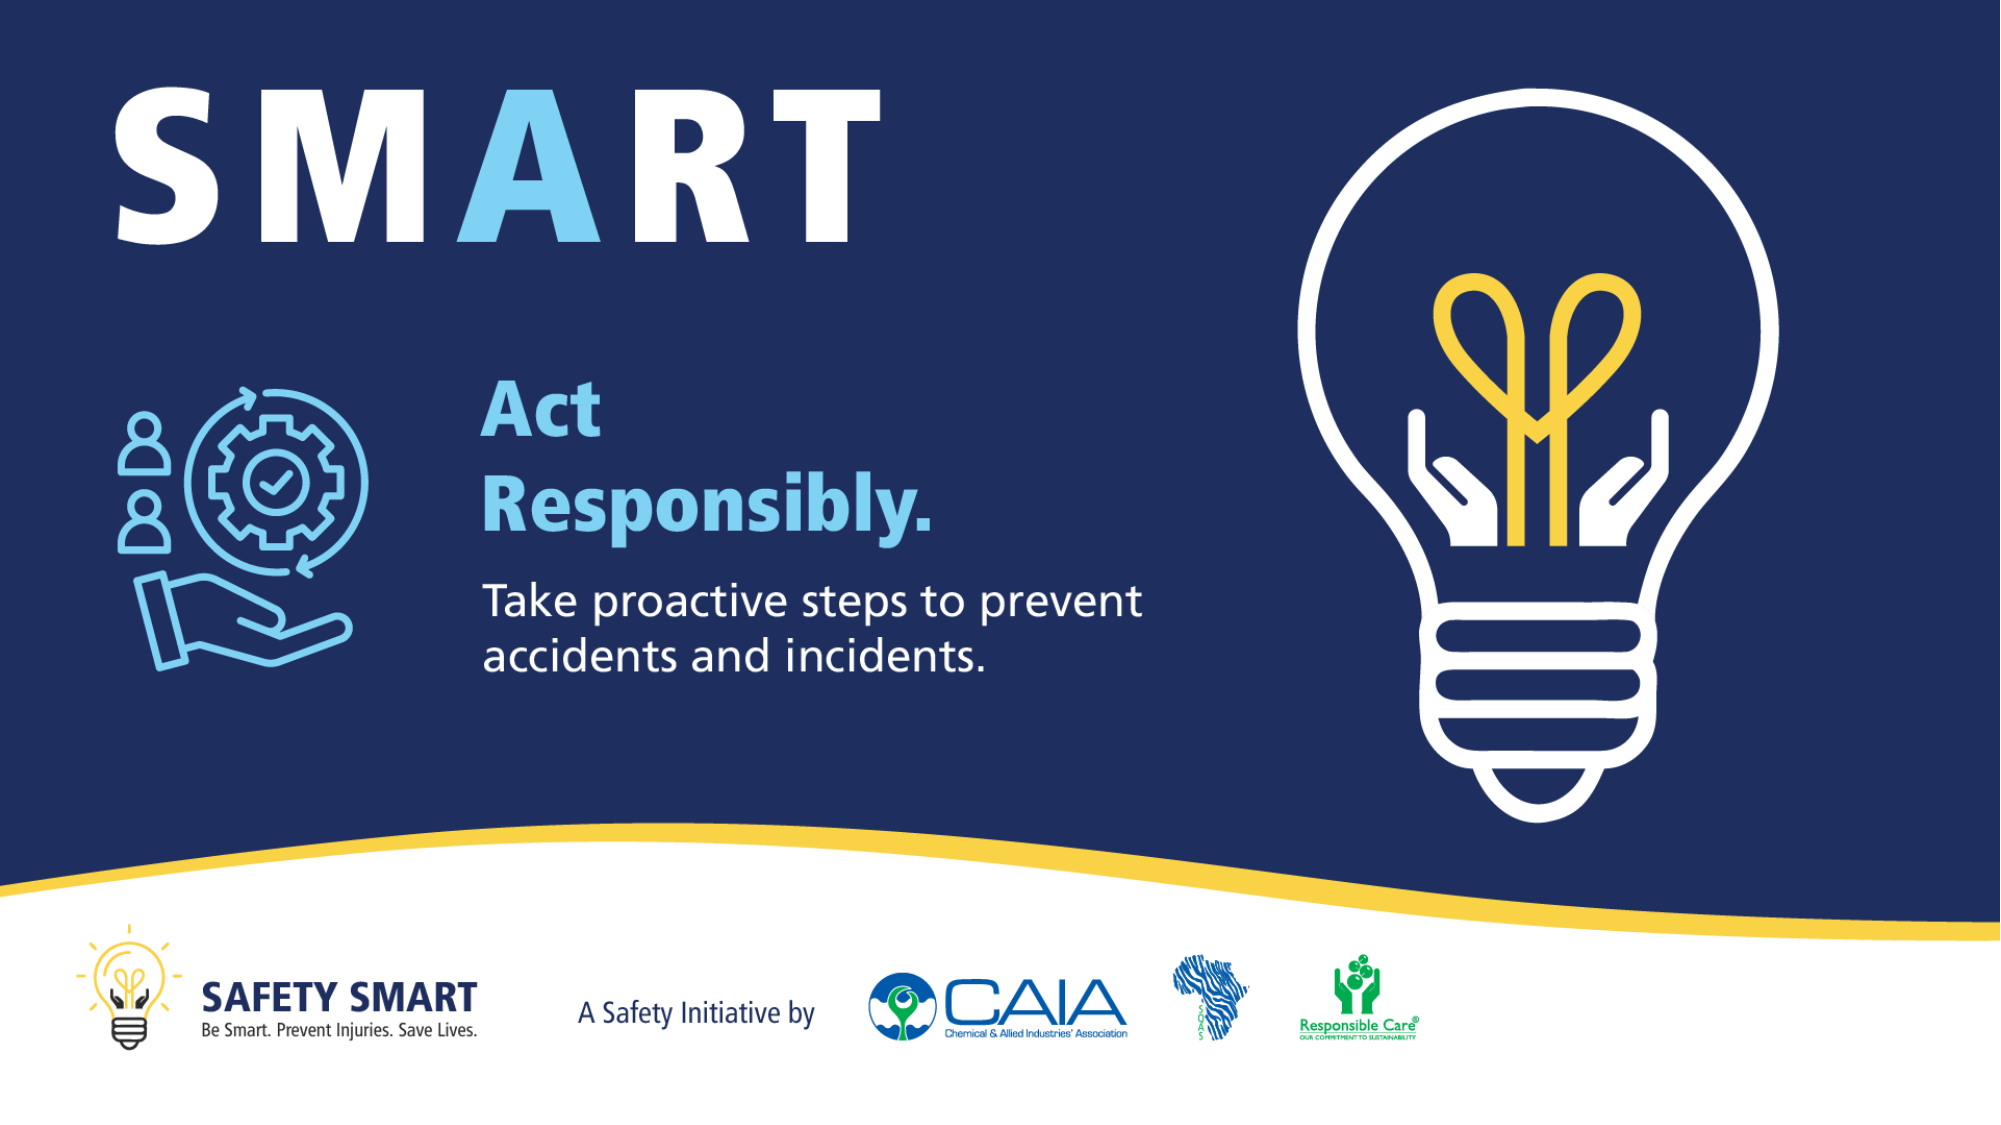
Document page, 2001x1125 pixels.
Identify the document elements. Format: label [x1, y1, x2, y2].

list [0, 0, 2000, 1125]
